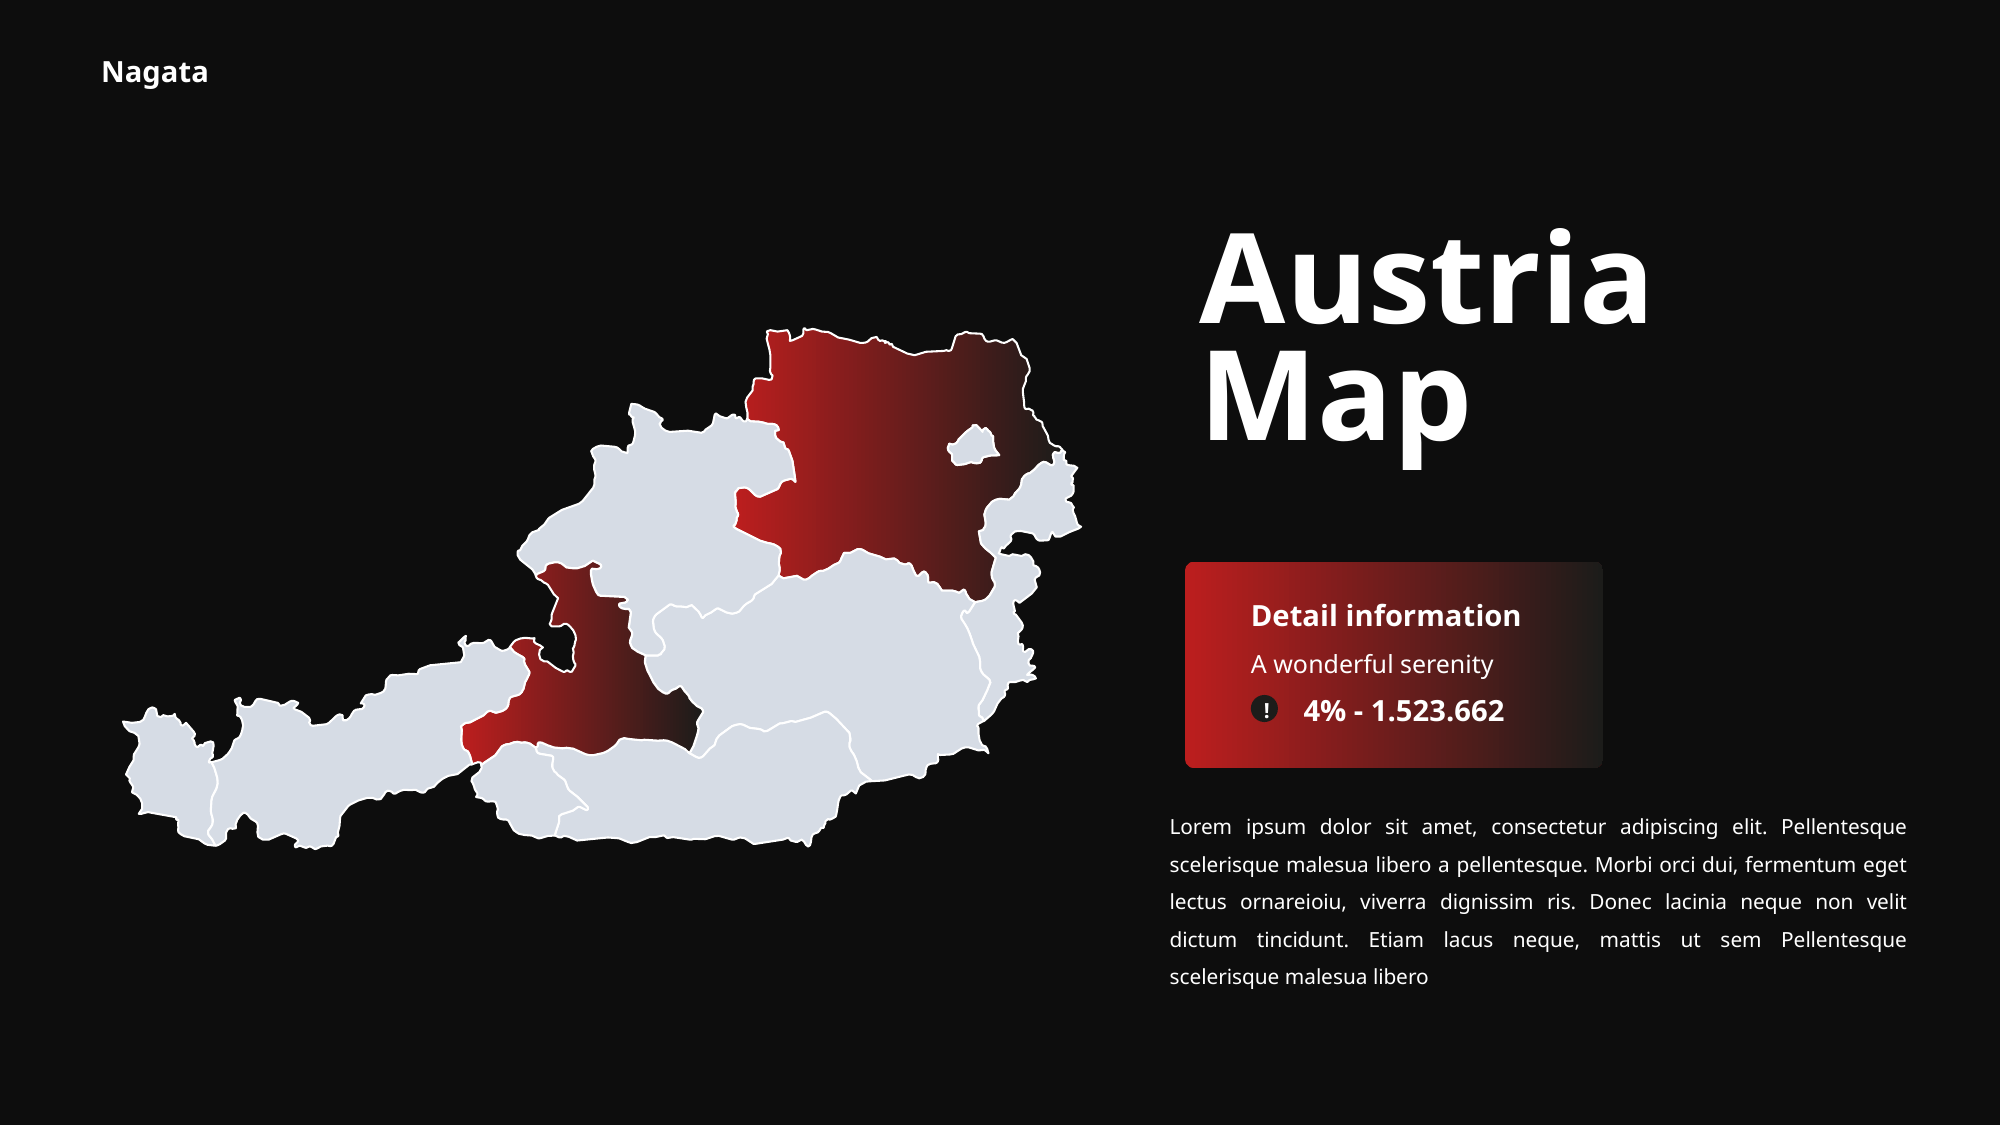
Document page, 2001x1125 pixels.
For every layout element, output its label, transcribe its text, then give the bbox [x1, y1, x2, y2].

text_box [122, 328, 1082, 850]
text_box [1183, 560, 1605, 770]
text_box Map [1184, 308, 1899, 474]
text_box Detail information [1236, 589, 1570, 640]
text_box Lorem ipsum dolor sit amet, consectetur adipiscing elit. Pellentesque scelerisque malesua libero a pellentesque. Morbi orci dui, fermentum eget lectus ornareioiu, viverra dignissim ris. Donec lacinia neque non velit dictum tincidunt. Etiam lacus neque, mattis ut sem Pellentesque scelerisque malesua libero [1154, 794, 1922, 996]
text_box ! [1249, 690, 1280, 730]
text_box Austria [1184, 191, 1899, 308]
text_box 4% - 1.523.662 [1288, 684, 1623, 735]
text_box A wonderful serenity [1236, 640, 1570, 687]
text_box Nagata [86, 46, 275, 96]
